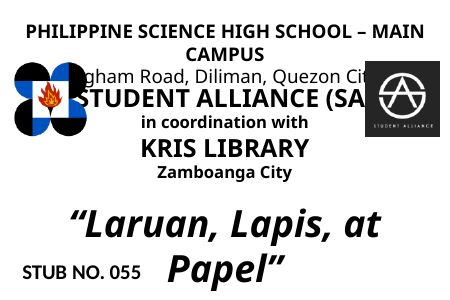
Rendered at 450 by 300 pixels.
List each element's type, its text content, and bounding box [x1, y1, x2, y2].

text_box PHILIPPINE SCIENCE HIGH SCHOOL – MAIN CAMPUS Agham Road, Diliman, Quezon City [0, 12, 450, 74]
text_box “Laruan, Lapis, at Papel” [0, 192, 450, 298]
picture [12, 60, 88, 137]
text_box STUB NO. 055 [7, 251, 213, 292]
picture [364, 60, 441, 137]
text_box STUDENT ALLIANCE (SA) in coordination with KRIS LIBRARY Zamboanga City [0, 74, 450, 190]
